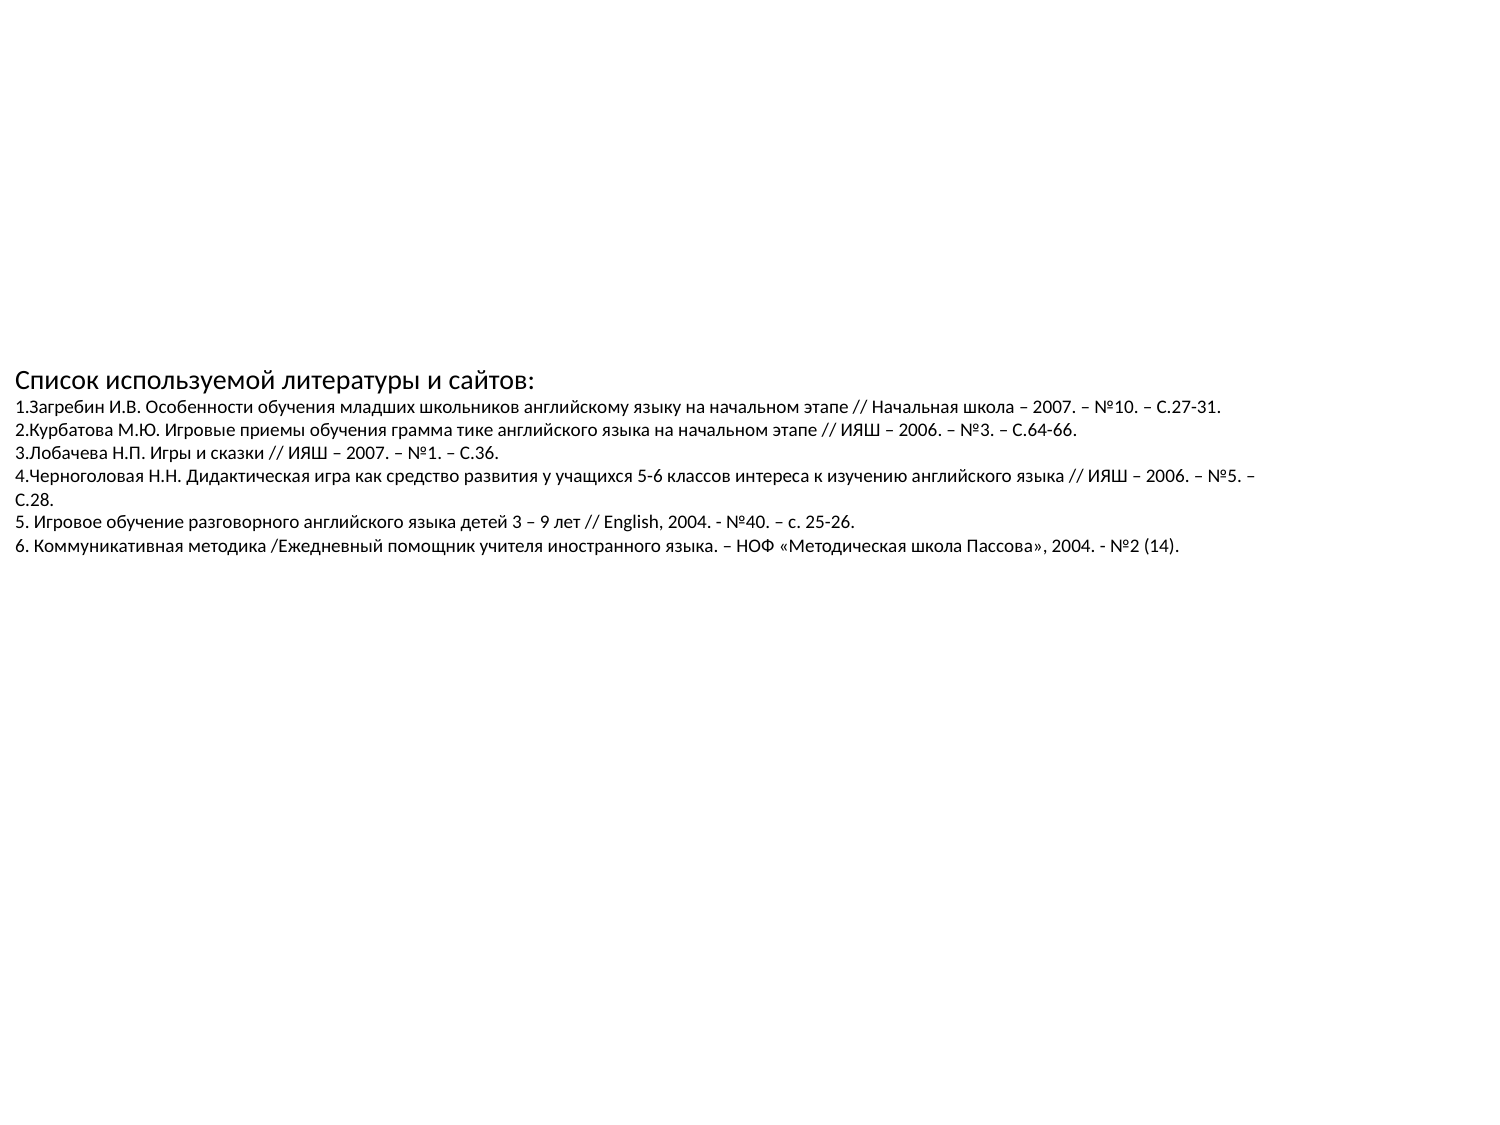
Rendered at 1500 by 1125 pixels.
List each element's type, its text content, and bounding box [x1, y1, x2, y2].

title Список используемой литературы и сайтов: 1.Загребин И.В. Особенности обучения младших школьников английскому языку на начальном этапе // Начальная школа – 2007. – №10. – С.27-31. 2.Курбатова М.Ю. Игровые приемы обучения грамма тике английского языка на начальном этапе // ИЯШ – 2006. – №3. – С.64-66. 3.Лобачева Н.П. Игры и сказки // ИЯШ – 2007. – №1. – С.36. 4.Черноголовая Н.Н. Дидактическая игра как средство развития у учащихся 5-6 классов интереса к изучению английского языка // ИЯШ – 2006. – №5. – С.28. 5. Игровое обучение разговорного английского языка детей 3 – 9 лет // English, 2004. - №40. – с. 25-26. 6. Коммуникативная методика /Ежедневный помощник учителя иностранного языка. – НОФ «Методическая школа Пассова», 2004. - №2 (14). [0, 349, 1275, 591]
